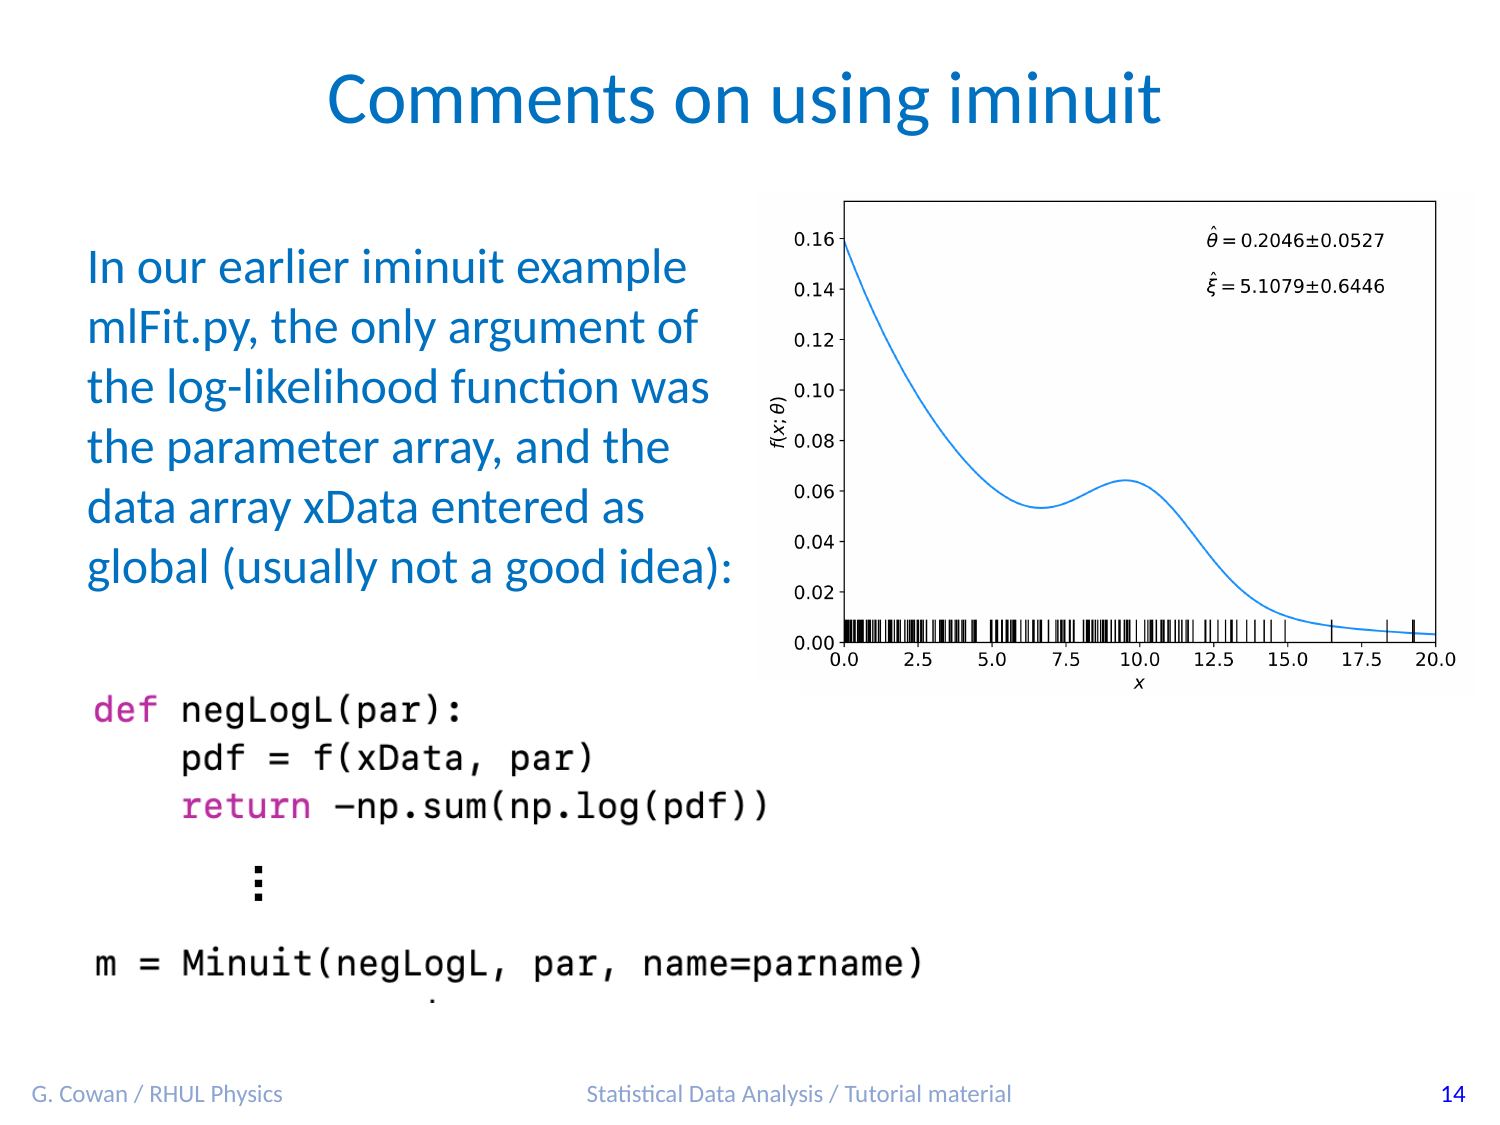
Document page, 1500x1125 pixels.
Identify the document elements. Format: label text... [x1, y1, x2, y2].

slide_number 14 [1262, 1062, 1481, 1123]
text_box In our earlier iminuit example mlFit.py, the only argument of the log-likelihood function was the parameter array, and the data array xData entered as global (usually not a good idea): [72, 226, 751, 602]
picture [756, 192, 1474, 696]
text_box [71, 680, 939, 1003]
text_box Comments on using iminuit [312, 40, 1179, 146]
footer Statistical Data Analysis / Tutorial material [338, 1062, 1262, 1123]
slide_number G. Cowan / RHUL Physics [16, 1062, 338, 1123]
